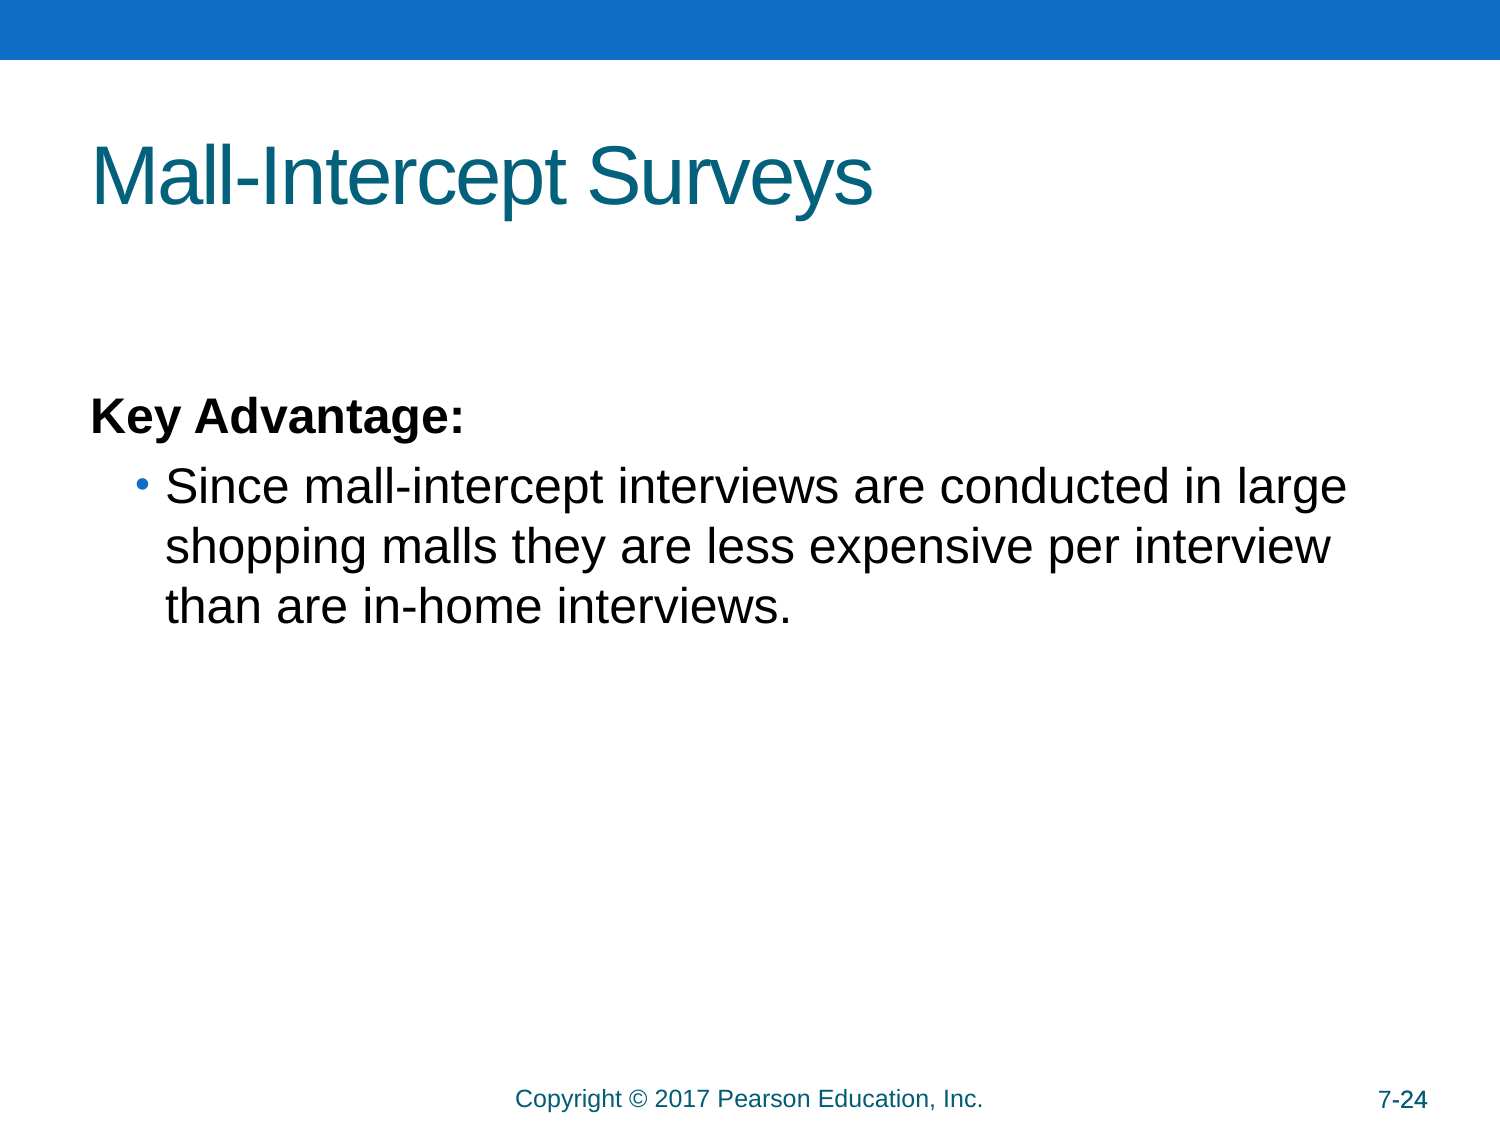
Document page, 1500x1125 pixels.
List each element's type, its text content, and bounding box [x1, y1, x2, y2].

list Key Advantage: Since mall-intercept interviews are conducted in large shopping malls they are less expensive per interview than are in-home interviews. [75, 376, 1425, 1125]
title Mall-Intercept Surveys [75, 90, 1425, 253]
